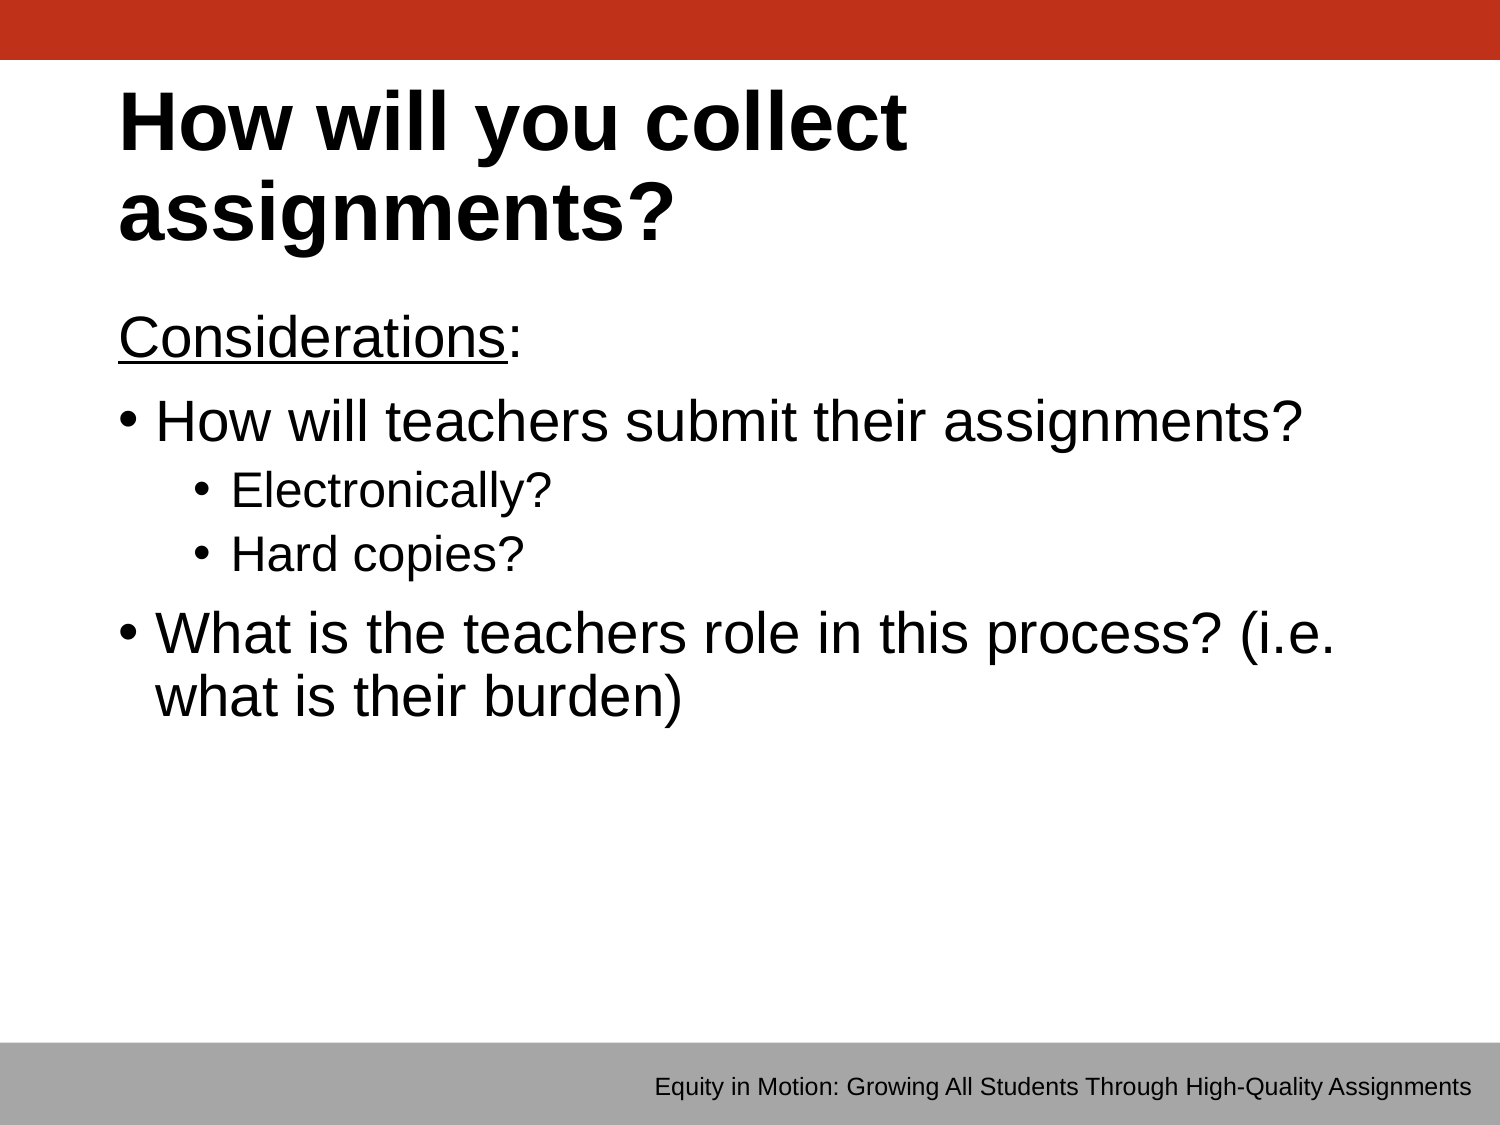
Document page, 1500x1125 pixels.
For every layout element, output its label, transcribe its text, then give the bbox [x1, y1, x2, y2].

title How will you collect assignments? [103, 59, 1397, 278]
list Considerations: How will teachers submit their assignments? Electronically? Hard copies? What is the teachers role in this process? (i.e. what is their burden) [103, 299, 1397, 1014]
